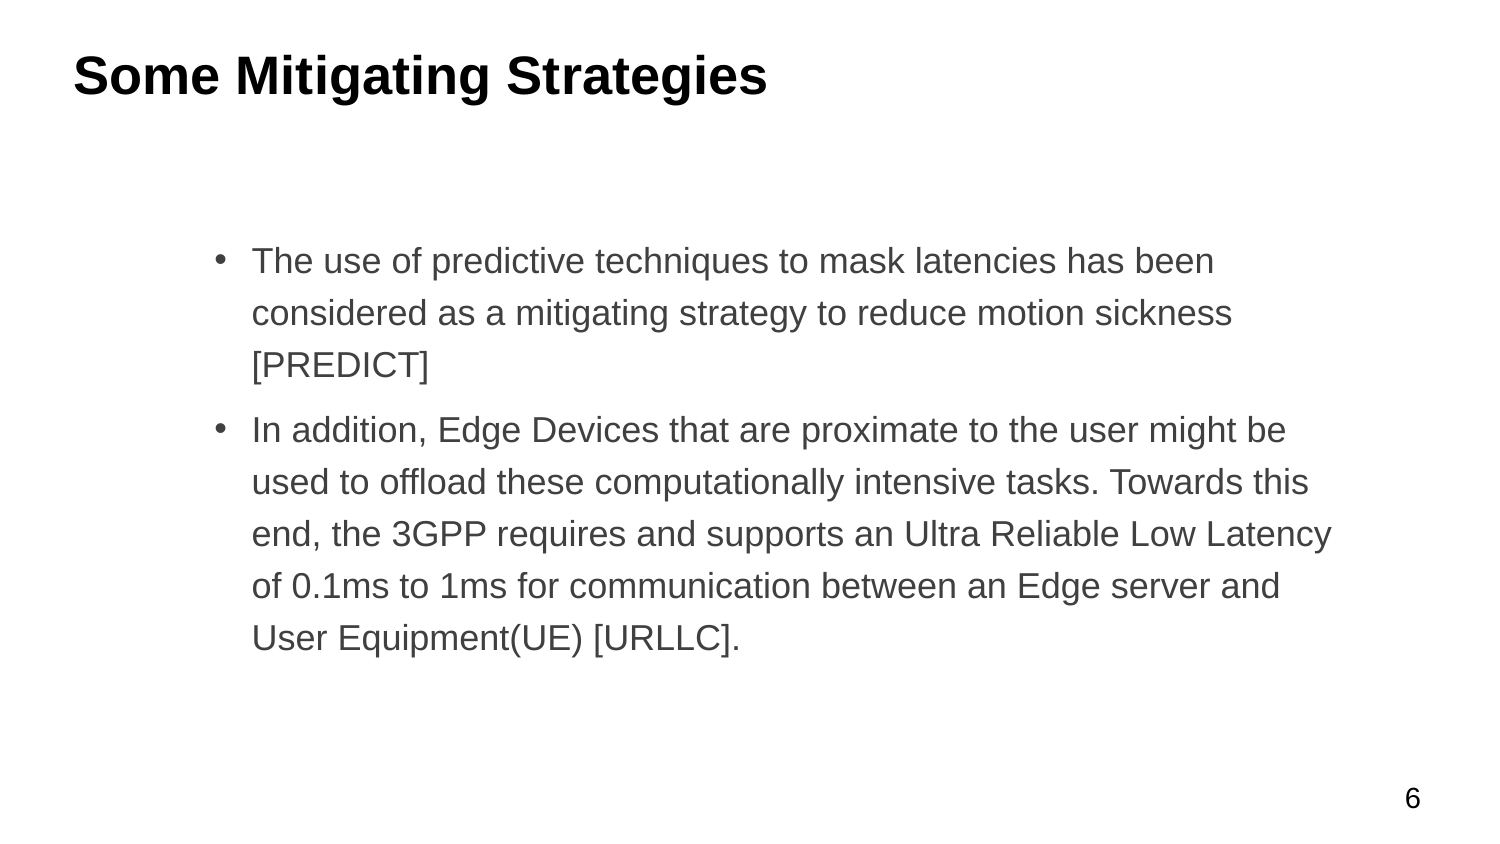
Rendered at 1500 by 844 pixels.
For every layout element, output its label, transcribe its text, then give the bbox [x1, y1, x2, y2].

title Some Mitigating Strategies [58, 15, 1456, 110]
slide_number 6 [1389, 764, 1480, 830]
text_box The use of predictive techniques to mask latencies has been considered as a mitigating strategy to reduce motion sickness [PREDICT] In addition, Edge Devices that are proximate to the user might be used to offload these computationally intensive tasks. Towards this end, the 3GPP requires and supports an Ultra Reliable Low Latency of 0.1ms to 1ms for communication between an Edge server and User Equipment(UE) [URLLC]. [199, 221, 1356, 671]
